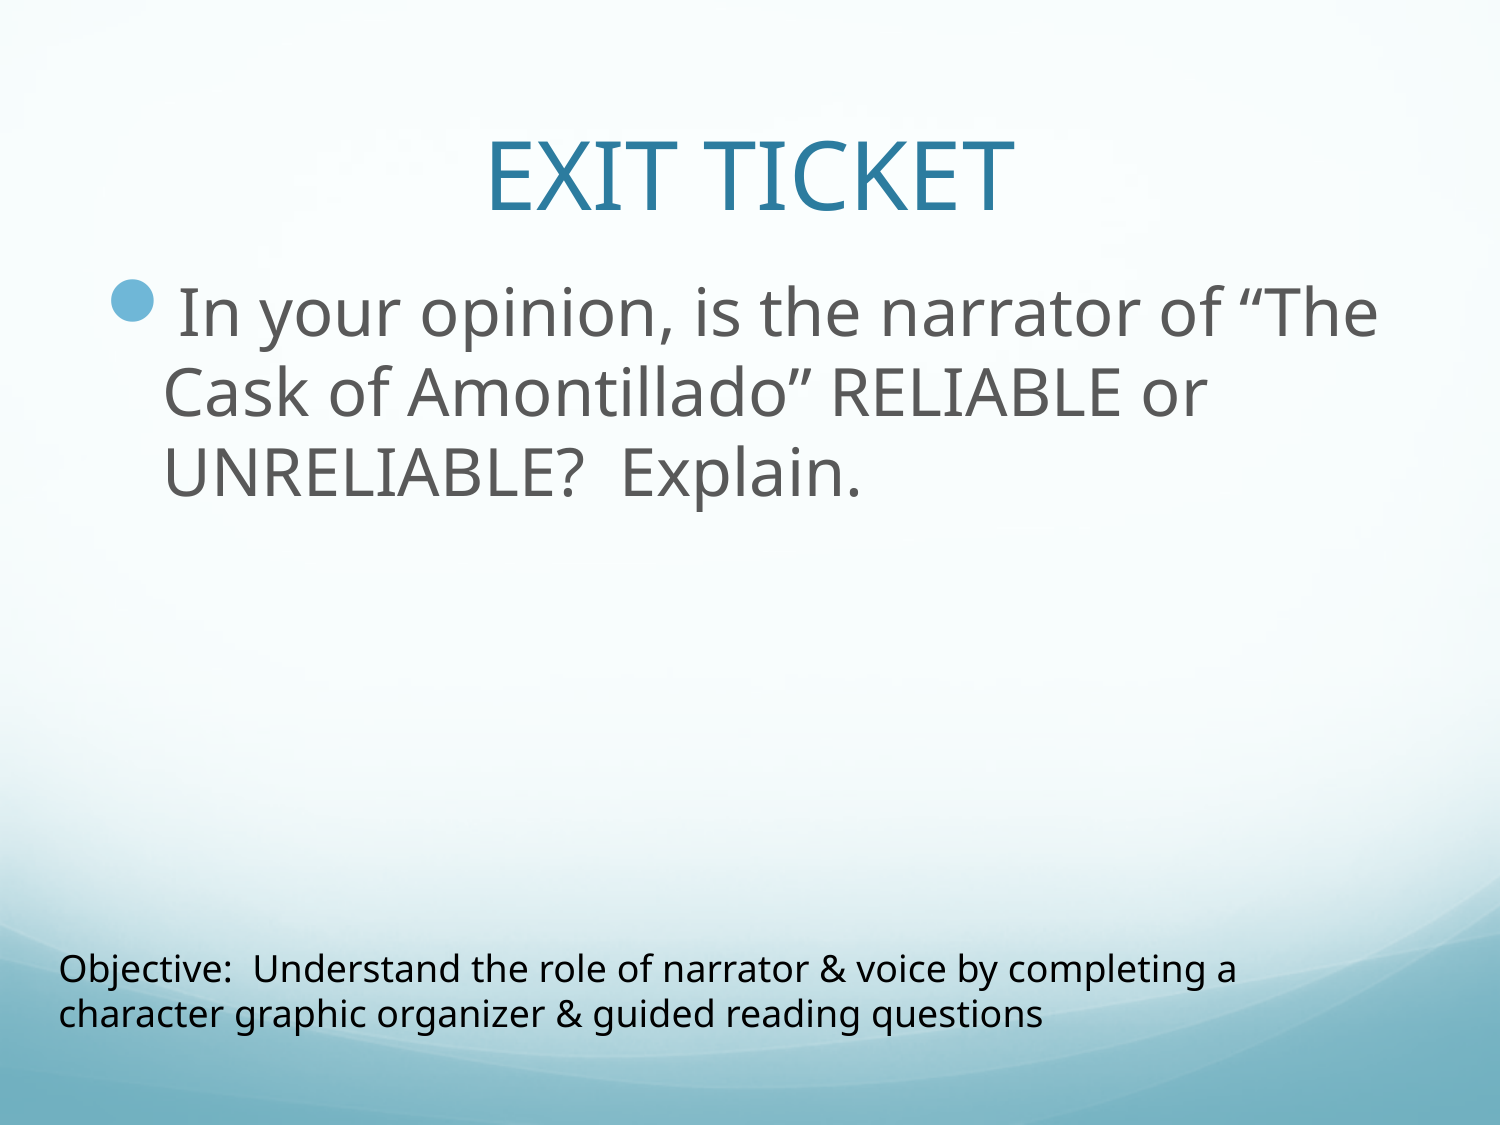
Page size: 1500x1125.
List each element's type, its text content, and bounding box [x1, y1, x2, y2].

list In your opinion, is the narrator of “The Cask of Amontillado” RELIABLE or UNRELIABLE? Explain. [90, 262, 1410, 936]
footer Objective: Understand the role of narrator & voice by completing a character graphic organizer & guided reading questions [43, 936, 1410, 1090]
title EXIT TICKET [90, 17, 1410, 237]
